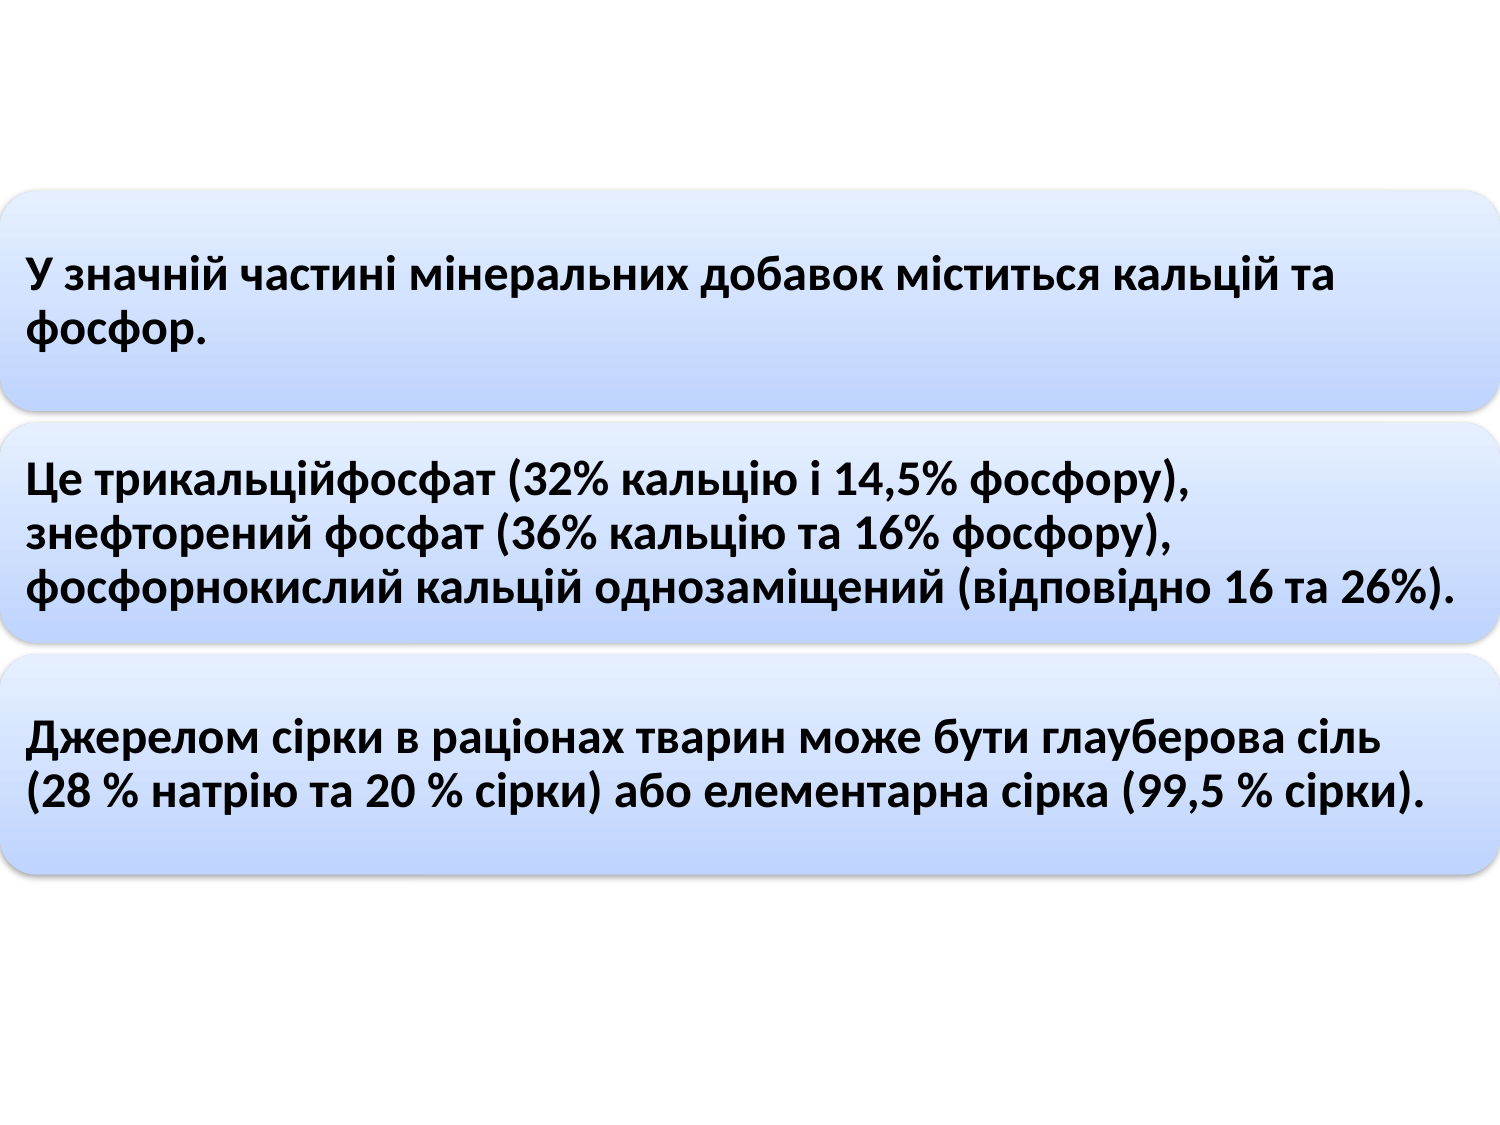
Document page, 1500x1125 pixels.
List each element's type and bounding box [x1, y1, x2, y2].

text_box [0, 89, 1500, 977]
